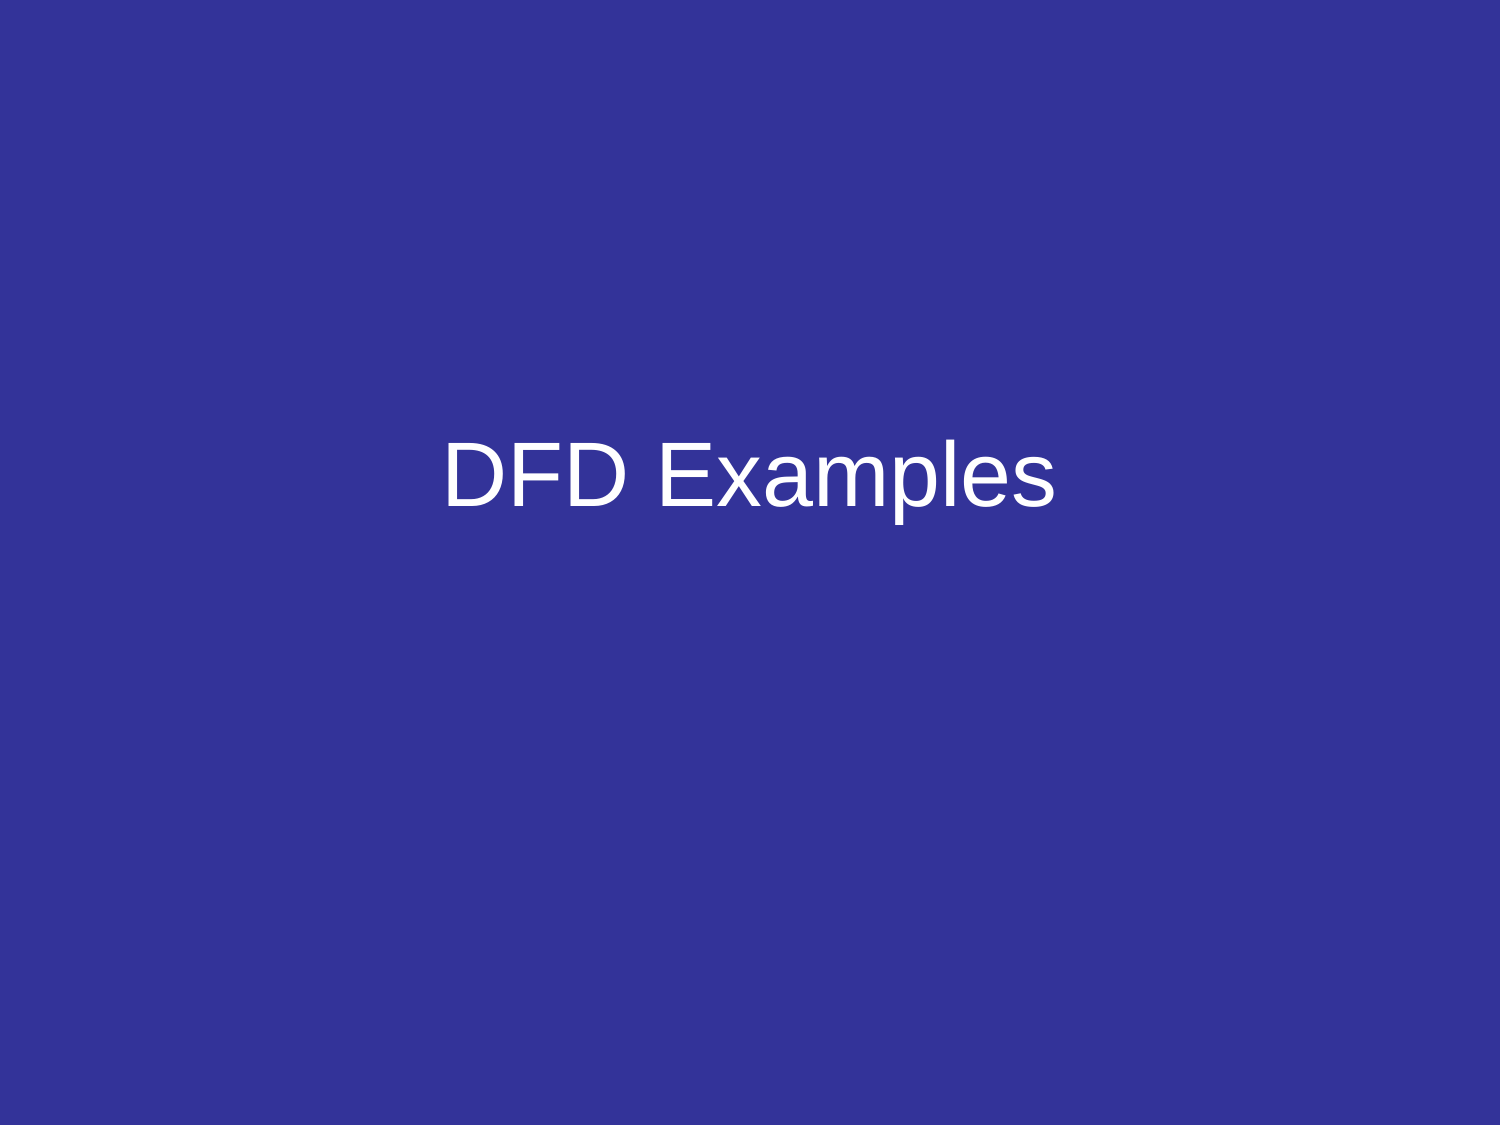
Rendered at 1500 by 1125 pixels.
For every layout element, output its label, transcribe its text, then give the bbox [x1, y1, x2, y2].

title DFD Examples [112, 349, 1388, 591]
